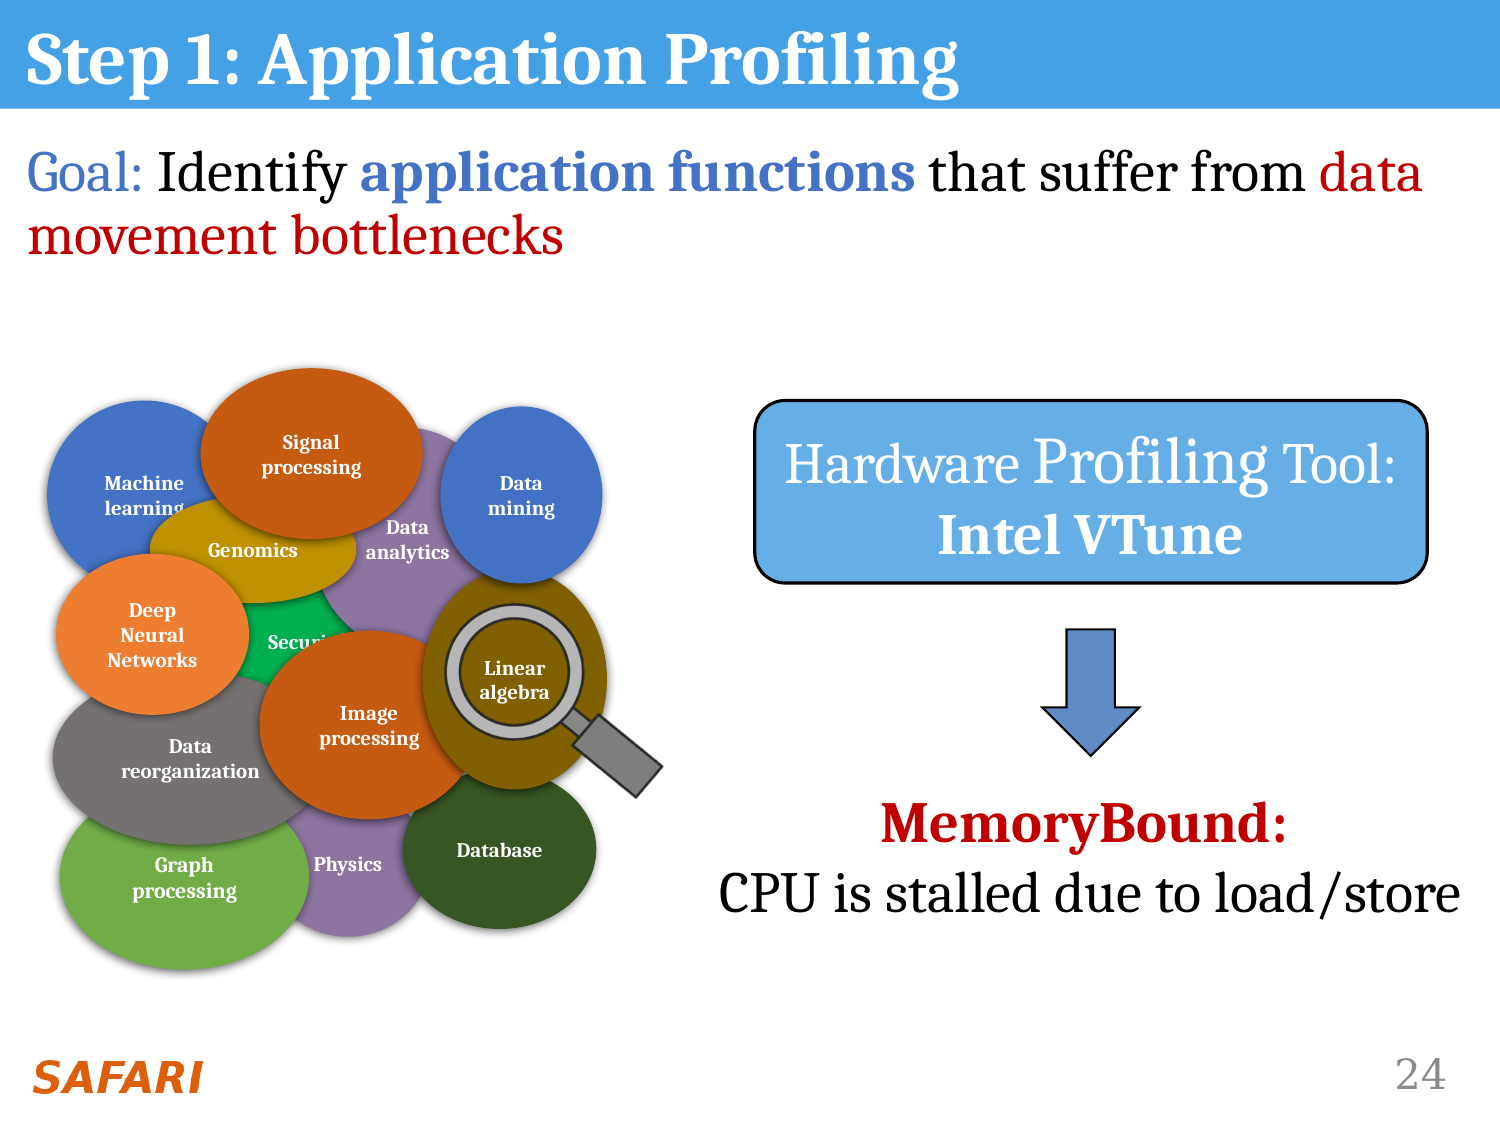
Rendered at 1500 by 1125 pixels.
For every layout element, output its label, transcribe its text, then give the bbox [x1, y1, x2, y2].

list Goal: Identify application functions that suffer from data movement bottlenecks [12, 133, 1487, 296]
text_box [681, 629, 1500, 934]
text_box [414, 400, 1444, 838]
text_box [47, 368, 607, 970]
title Step 1: Application Profiling [12, 12, 1487, 133]
picture [31, 1051, 209, 1104]
text_box 24 [1299, 1042, 1463, 1103]
